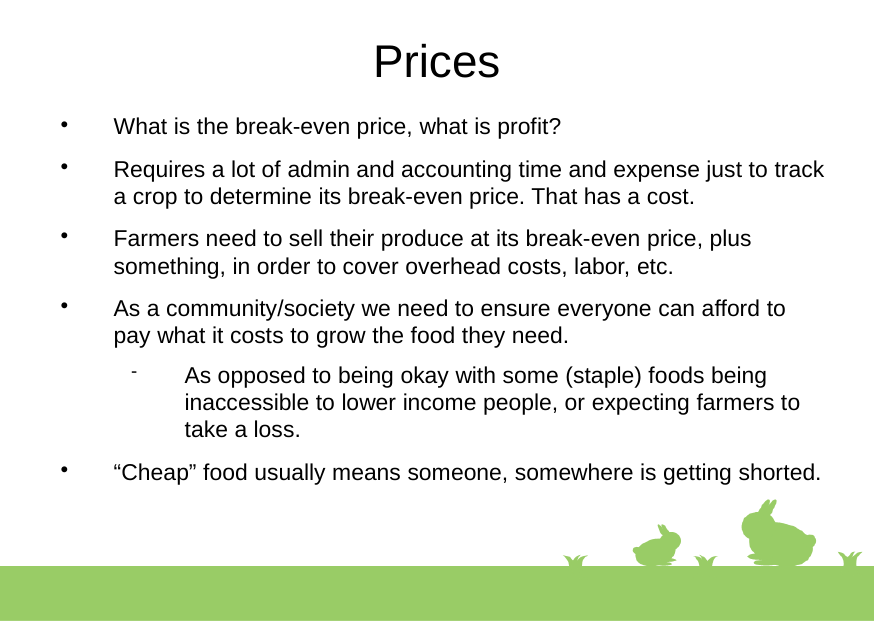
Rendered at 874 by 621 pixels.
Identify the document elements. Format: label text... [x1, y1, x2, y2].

text_box What is the break-even price, what is profit? Requires a lot of admin and accounting time and expense just to track a crop to determine its break-even price. That has a cost. Farmers need to sell their produce at its break-even price, plus something, in order to cover overhead costs, labor, etc. As a community/society we need to ensure everyone can afford to pay what it costs to grow the food they need. As opposed to being okay with some (staple) foods being inaccessible to lower income people, or expecting farmers to take a loss. “Cheap” food usually means someone, somewhere is getting shorted. [42, 111, 830, 472]
text_box Prices [43, 7, 831, 112]
picture [0, 0, 874, 621]
